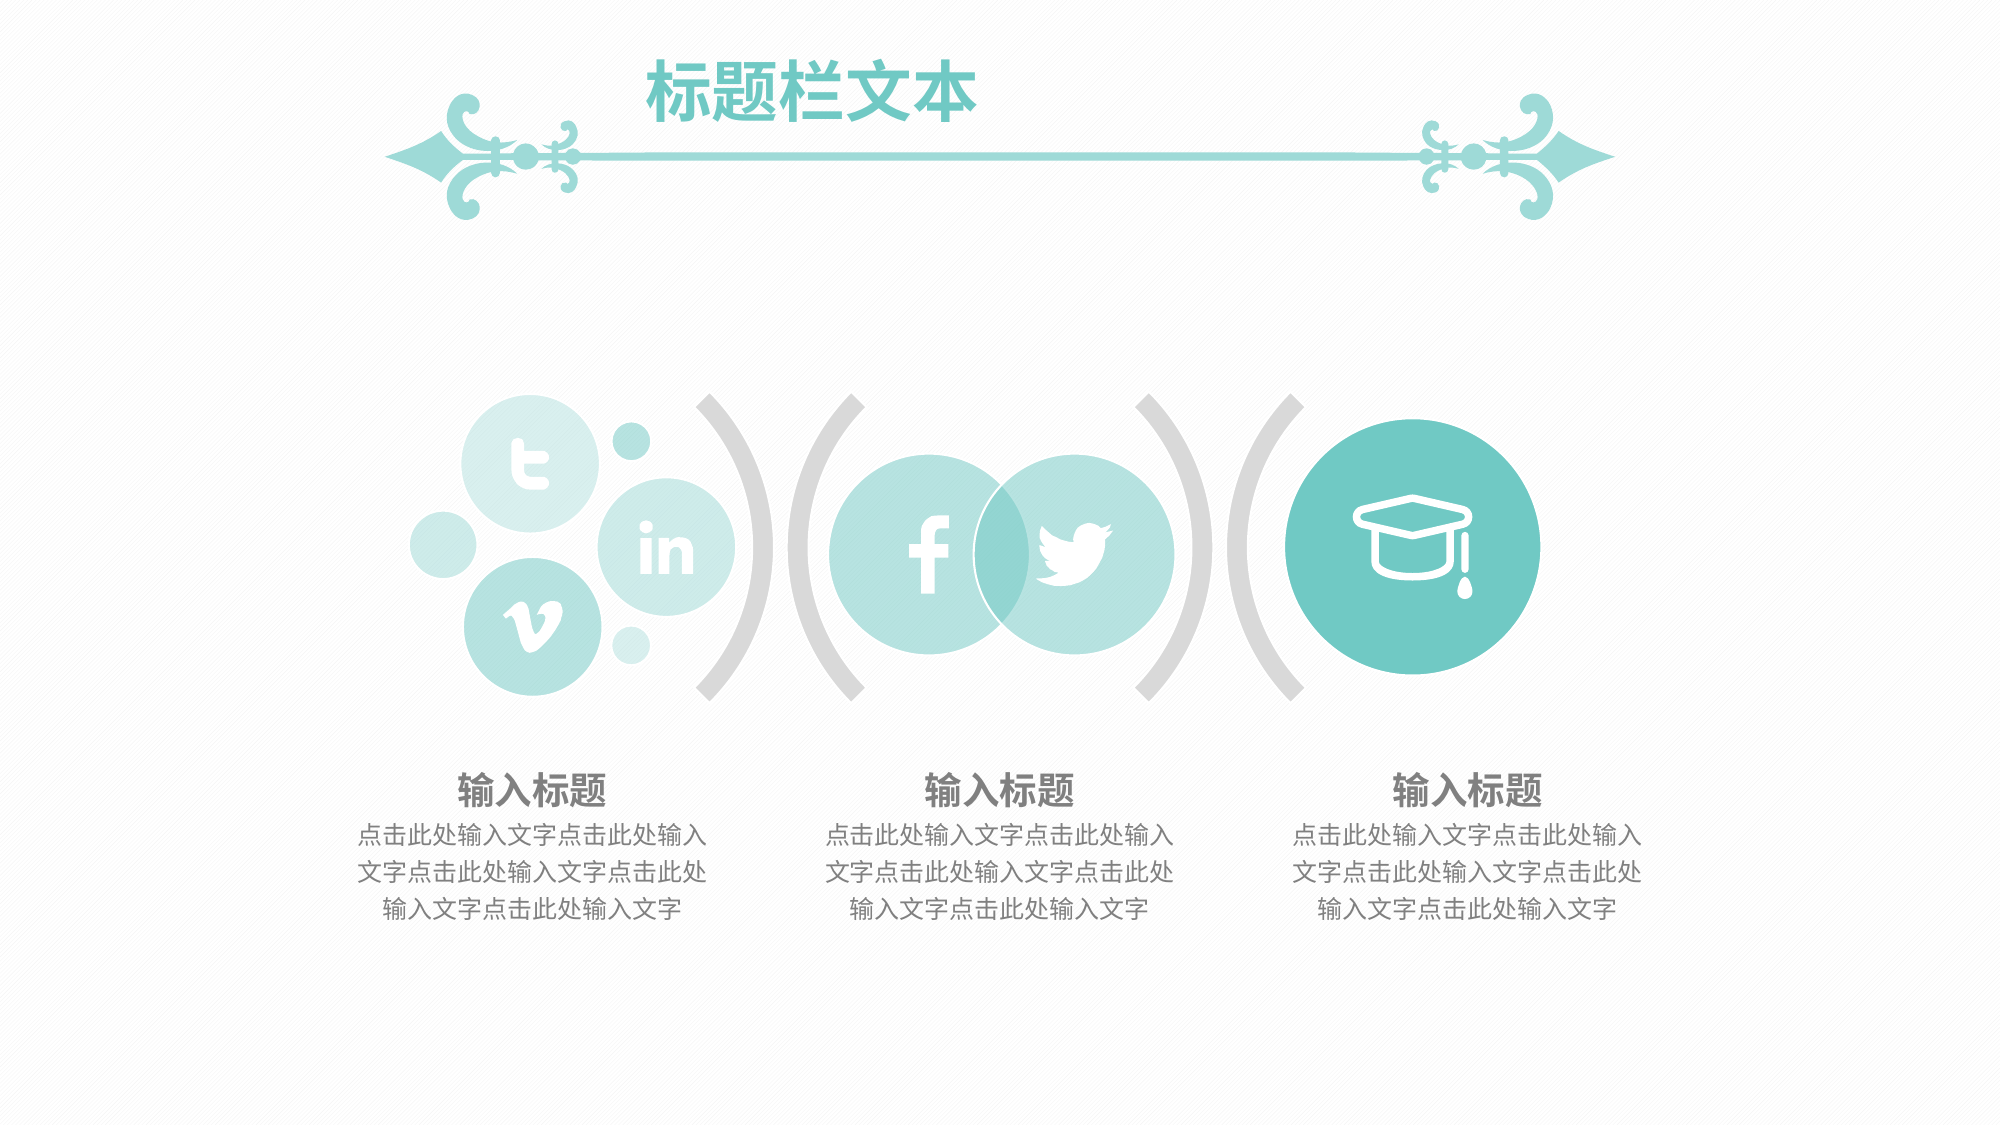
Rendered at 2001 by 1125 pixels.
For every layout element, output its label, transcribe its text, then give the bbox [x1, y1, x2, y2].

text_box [333, 327, 1667, 768]
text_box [384, 90, 1616, 224]
text_box 输入标题 点击此处输入文字点击此处输入文字点击此处输入文字点击此处输入文字点击此处输入文字 [1277, 768, 1659, 932]
text_box 标题栏文本 [630, 42, 1370, 90]
text_box 输入标题 点击此处输入文字点击此处输入文字点击此处输入文字点击此处输入文字点击此处输入文字 [809, 768, 1191, 932]
text_box 输入标题 点击此处输入文字点击此处输入文字点击此处输入文字点击此处输入文字点击此处输入文字 [341, 768, 723, 932]
